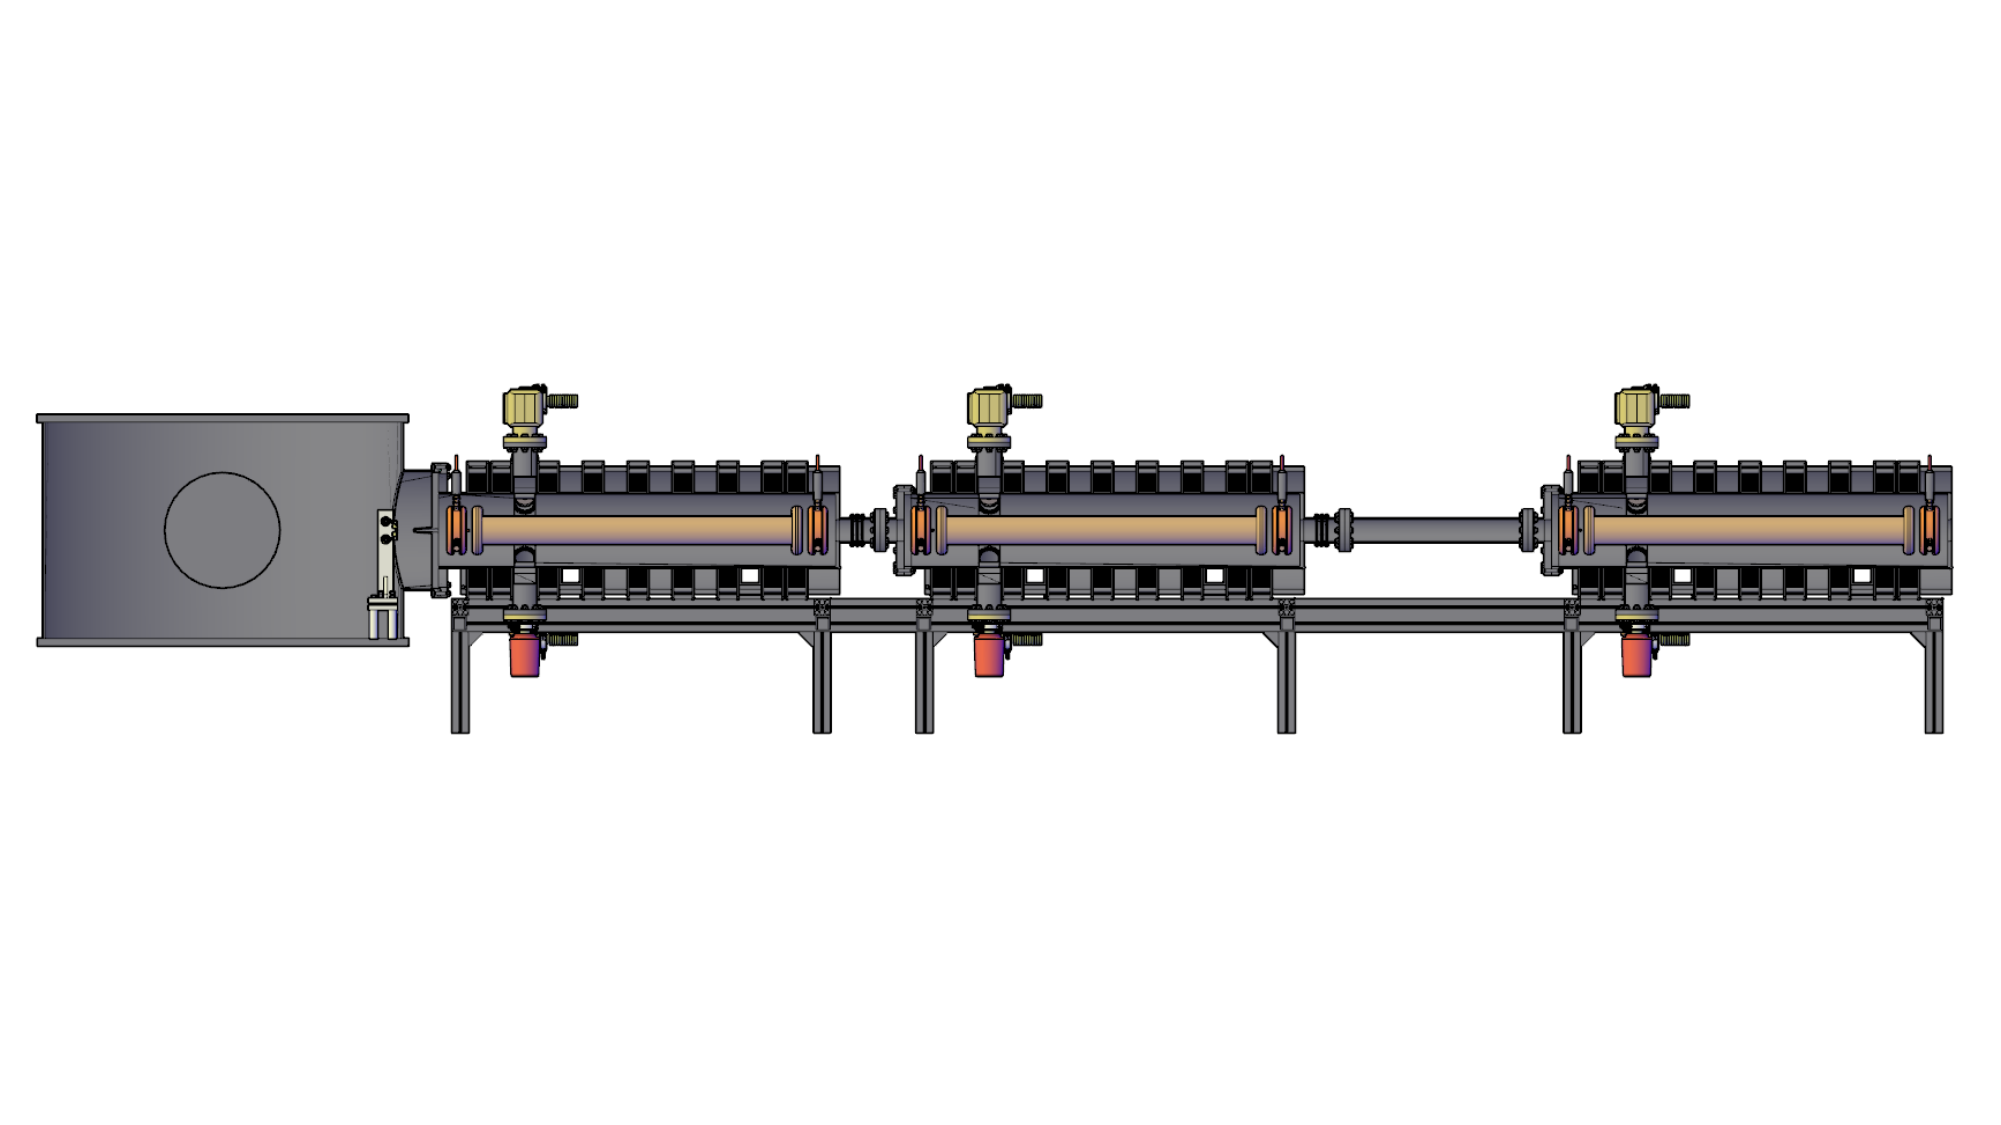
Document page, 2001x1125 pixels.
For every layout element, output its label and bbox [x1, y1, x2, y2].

picture [0, 331, 2000, 794]
